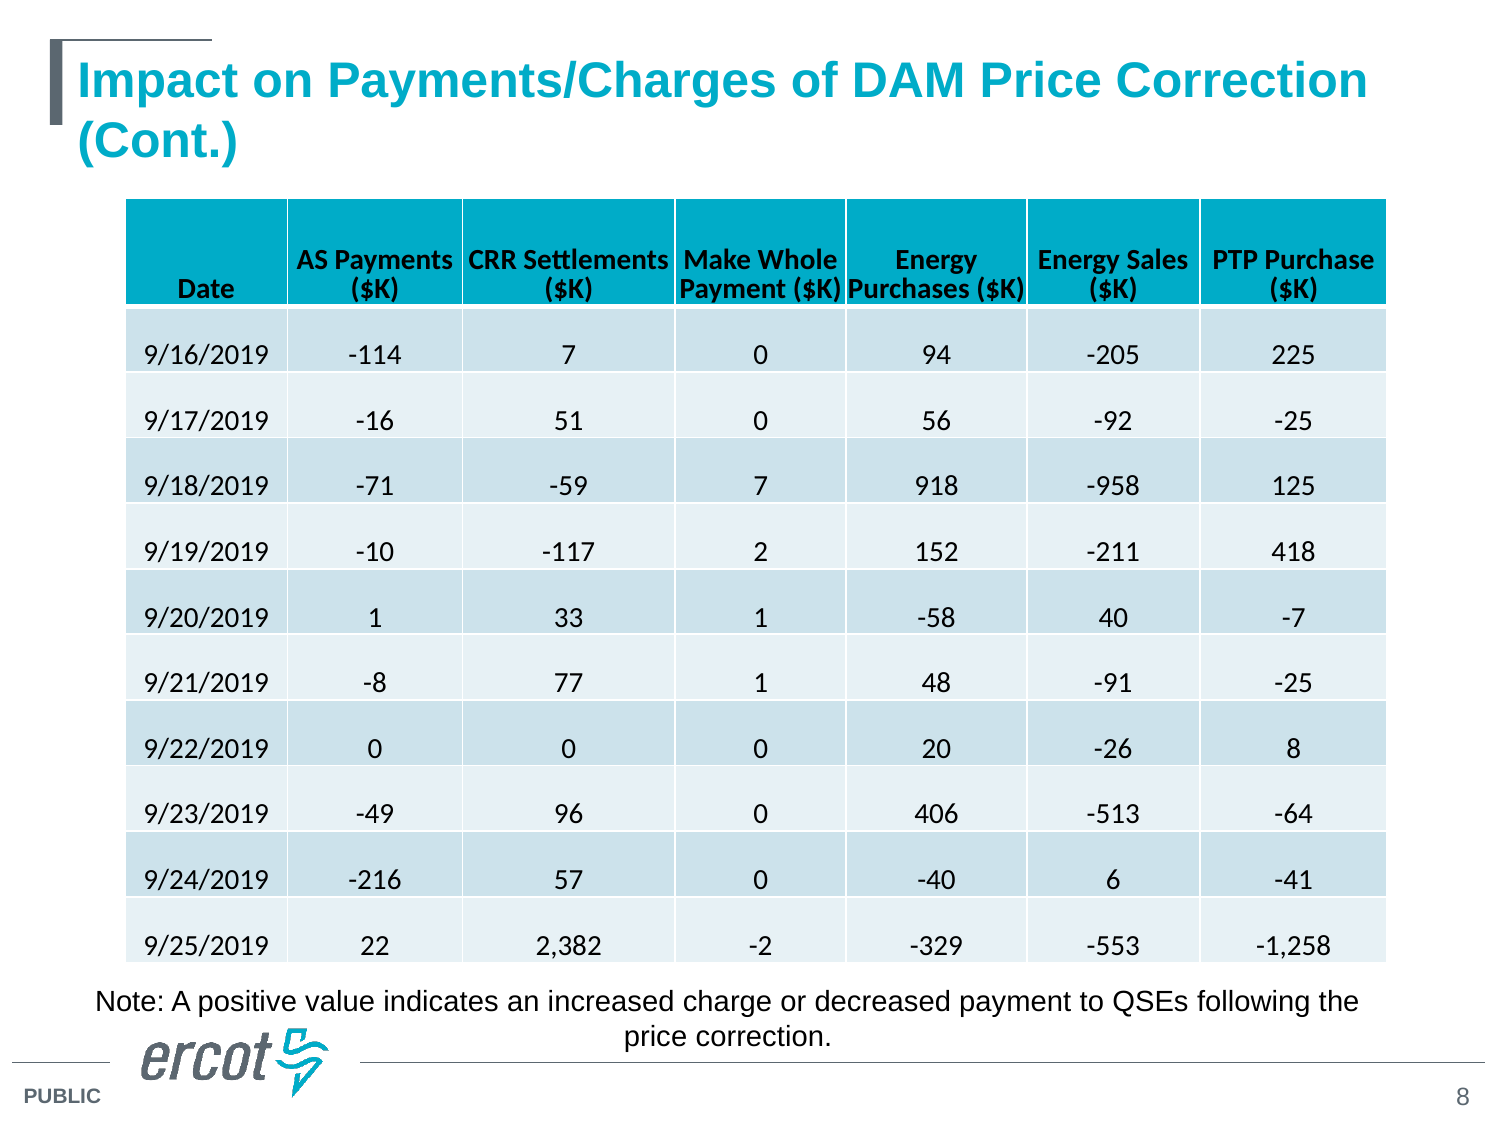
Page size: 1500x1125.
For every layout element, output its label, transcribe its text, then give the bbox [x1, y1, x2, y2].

table_cell -49 [288, 766, 462, 830]
table_cell 418 [1201, 504, 1386, 568]
table_cell -64 [1201, 766, 1386, 830]
table_cell 9/16/2019 [126, 309, 287, 371]
table_cell 77 [463, 635, 674, 699]
table_cell 51 [463, 373, 674, 437]
table_cell -2 [676, 898, 845, 962]
table_cell 20 [847, 701, 1026, 765]
table_cell 0 [676, 309, 845, 371]
table_cell 33 [463, 570, 674, 633]
table_cell -71 [288, 438, 462, 502]
table_cell 9/25/2019 [126, 898, 287, 962]
table_cell 9/23/2019 [126, 766, 287, 830]
table_header CRR Settlements ($K) [463, 199, 674, 304]
table_cell -211 [1028, 504, 1199, 568]
table_cell 57 [463, 832, 674, 896]
table_cell -8 [288, 635, 462, 699]
table_cell 9/20/2019 [126, 570, 287, 633]
table_cell 0 [676, 832, 845, 896]
table_cell -58 [847, 570, 1026, 633]
text_box Note: A positive value indicates an increased charge or decreased payment to QSEs following the price correction. [62, 974, 1395, 1060]
table_cell 406 [847, 766, 1026, 830]
table_cell 8 [1201, 701, 1386, 765]
table_cell 9/22/2019 [126, 701, 287, 765]
table_cell 40 [1028, 570, 1199, 633]
table_header Make Whole Payment ($K) [676, 199, 845, 304]
table_header Date [126, 199, 287, 304]
title Impact on Payments/Charges of DAM Price Correction (Cont.) [62, 39, 1450, 228]
table_cell -25 [1201, 373, 1386, 437]
table_cell 9/18/2019 [126, 438, 287, 502]
table_cell 125 [1201, 438, 1386, 502]
table_cell -958 [1028, 438, 1199, 502]
table_cell -41 [1201, 832, 1386, 896]
table_cell -216 [288, 832, 462, 896]
table_cell 48 [847, 635, 1026, 699]
table_cell -10 [288, 504, 462, 568]
table_cell -329 [847, 898, 1026, 962]
table_cell -7 [1201, 570, 1386, 633]
table_cell 56 [847, 373, 1026, 437]
table_cell 6 [1028, 832, 1199, 896]
table_cell -40 [847, 832, 1026, 896]
table_cell 2 [676, 504, 845, 568]
table_cell 1 [676, 570, 845, 633]
table_cell 0 [463, 701, 674, 765]
table_cell -91 [1028, 635, 1199, 699]
table_cell 0 [676, 766, 845, 830]
table_cell 918 [847, 438, 1026, 502]
table_header Energy Purchases ($K) [847, 199, 1026, 304]
table_cell 1 [288, 570, 462, 633]
table_cell -59 [463, 438, 674, 502]
table_cell 9/19/2019 [126, 504, 287, 568]
table_cell -26 [1028, 701, 1199, 765]
table_cell -92 [1028, 373, 1199, 437]
table_cell 1 [676, 635, 845, 699]
table_cell 9/17/2019 [126, 373, 287, 437]
table_cell 2,382 [463, 898, 674, 962]
table_cell 0 [676, 701, 845, 765]
table_cell -117 [463, 504, 674, 568]
table_cell 7 [463, 309, 674, 371]
table_cell -16 [288, 373, 462, 437]
table_cell -553 [1028, 898, 1199, 962]
table_cell -513 [1028, 766, 1199, 830]
table_cell 22 [288, 898, 462, 962]
table_header AS Payments ($K) [288, 199, 462, 304]
table_cell -205 [1028, 309, 1199, 371]
table_cell 96 [463, 766, 674, 830]
table_cell 0 [288, 701, 462, 765]
table_cell 0 [676, 373, 845, 437]
table_cell 7 [676, 438, 845, 502]
table_header Energy Sales ($K) [1028, 199, 1199, 304]
table_cell -1,258 [1201, 898, 1386, 962]
table_cell -25 [1201, 635, 1386, 699]
table_cell -114 [288, 309, 462, 371]
table_cell 152 [847, 504, 1026, 568]
table_cell 9/21/2019 [126, 635, 287, 699]
table_cell 94 [847, 309, 1026, 371]
table_cell 225 [1201, 309, 1386, 371]
table_cell 9/24/2019 [126, 832, 287, 896]
table_header PTP Purchase ($K) [1201, 199, 1386, 304]
picture [137, 1060, 332, 1100]
